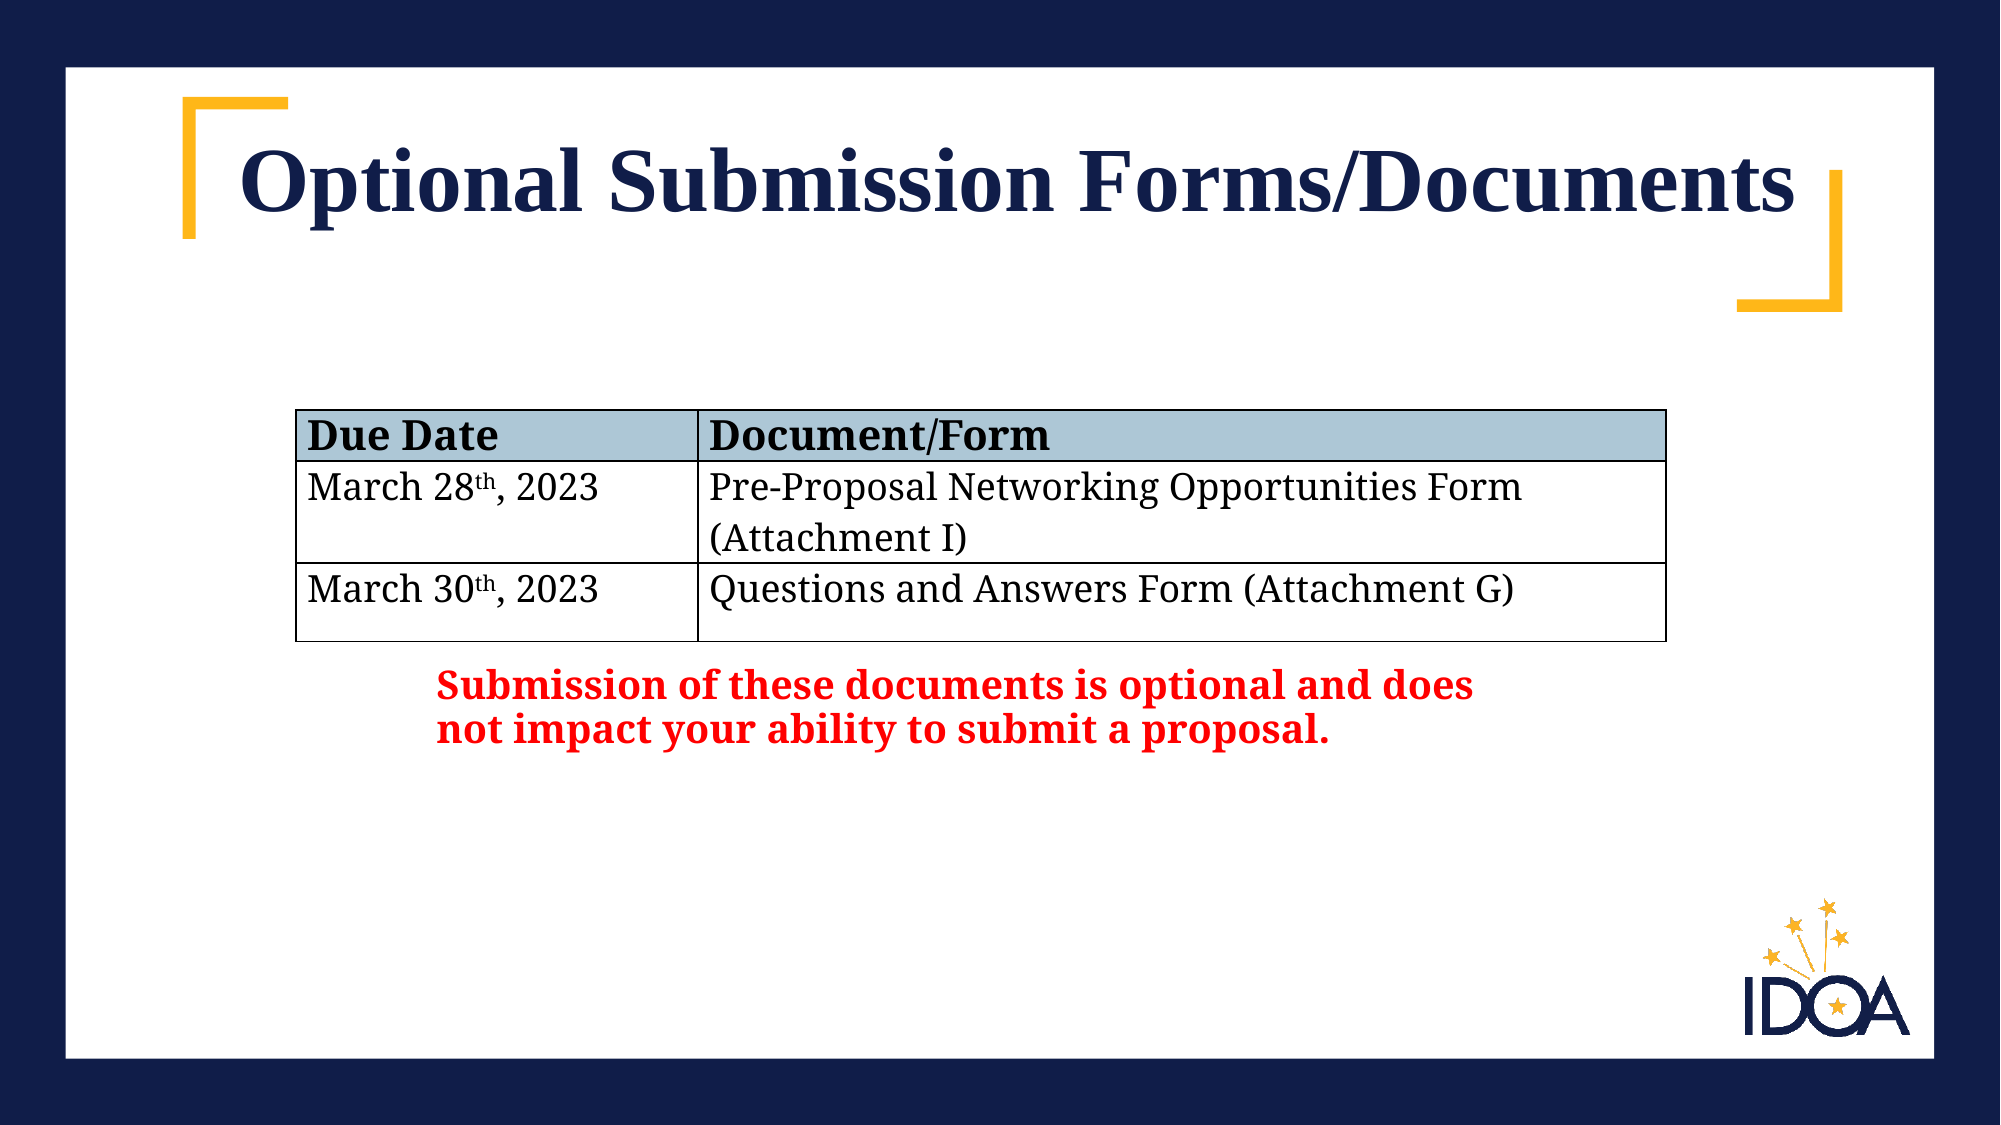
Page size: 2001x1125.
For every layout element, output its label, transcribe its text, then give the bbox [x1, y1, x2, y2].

list Submission of these documents is optional and does not impact your ability to submit a proposal. [421, 656, 1541, 793]
title Optional Submission Forms/Documents [223, 125, 1873, 262]
table_header Document/Form [699, 411, 1665, 460]
table_cell March 28th, 2023 [297, 462, 697, 562]
table_header Due Date [297, 411, 697, 460]
picture [1702, 857, 1959, 1114]
table_cell Pre-Proposal Networking Opportunities Form (Attachment I) [699, 462, 1665, 562]
table_cell Questions and Answers Form (Attachment G) [699, 564, 1665, 641]
table_cell March 30th, 2023 [297, 564, 697, 641]
